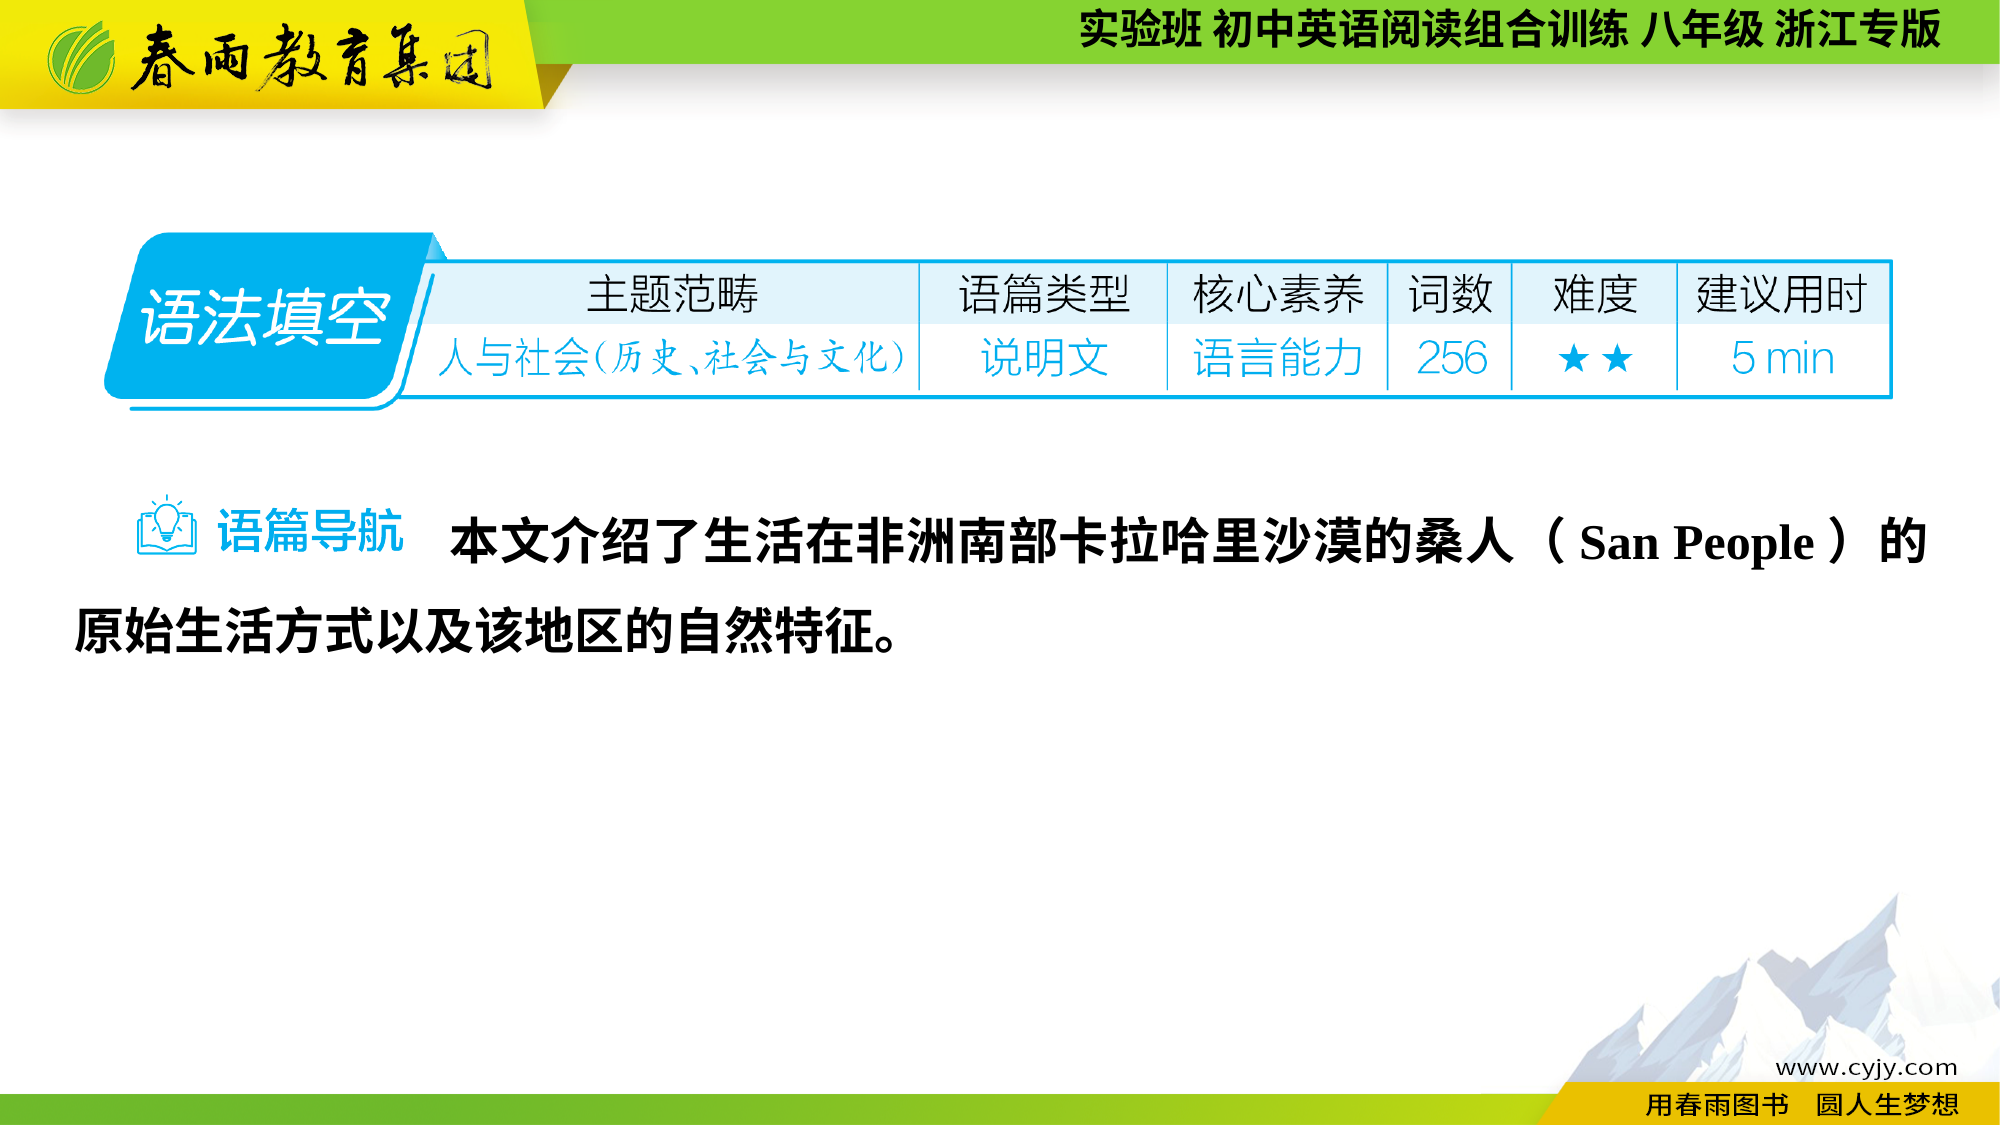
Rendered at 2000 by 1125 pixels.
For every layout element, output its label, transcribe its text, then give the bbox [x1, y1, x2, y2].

list 本文介绍了生活在非洲南部卡拉哈里沙漠的桑人（San People）的原始生活方式以及该地区的自然特征。 [59, 471, 1944, 657]
picture [0, 0, 2000, 1125]
